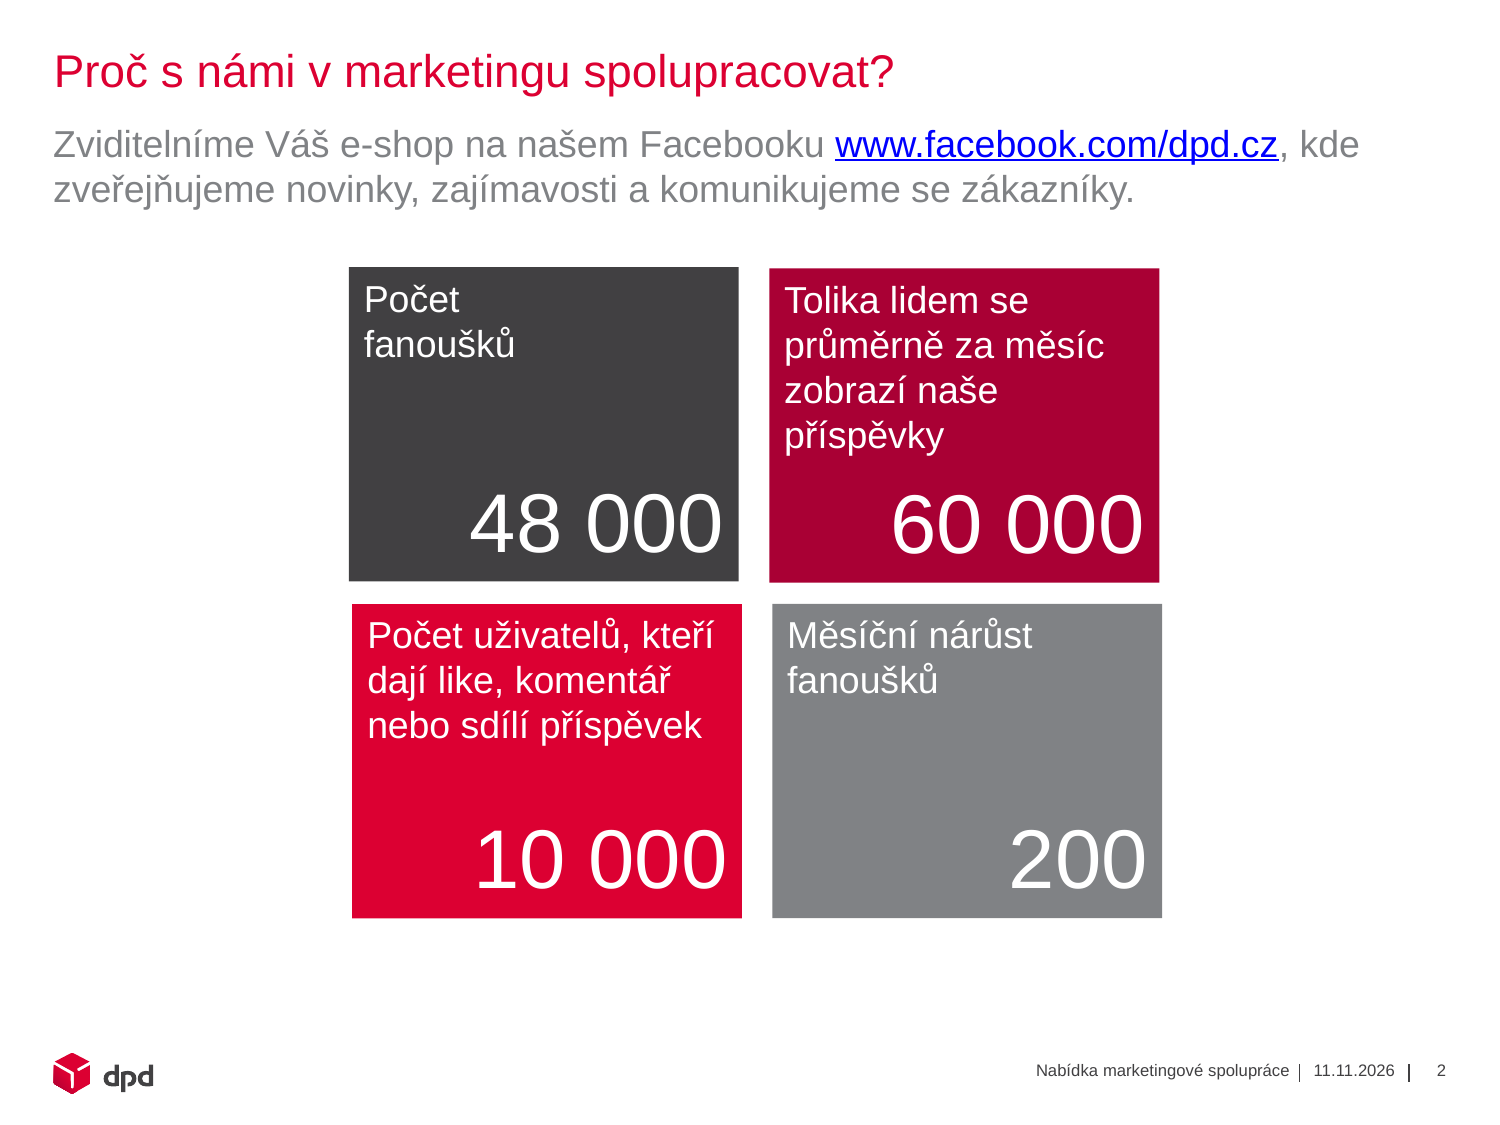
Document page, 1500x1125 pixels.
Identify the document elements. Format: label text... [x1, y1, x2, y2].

footer Nabídka marketingové spolupráce [212, 1060, 1299, 1089]
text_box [348, 266, 1163, 931]
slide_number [1299, 1060, 1408, 1089]
slide_number 2 [1408, 1060, 1447, 1089]
title Proč s námi v marketingu spolupracovat? [53, 41, 1444, 98]
list Zviditelníme Váš e-shop na našem Facebooku www.facebook.com/dpd.cz, kde zveřejňujeme novinky, zajímavosti a komunikujeme se zákazníky. [53, 119, 1444, 230]
